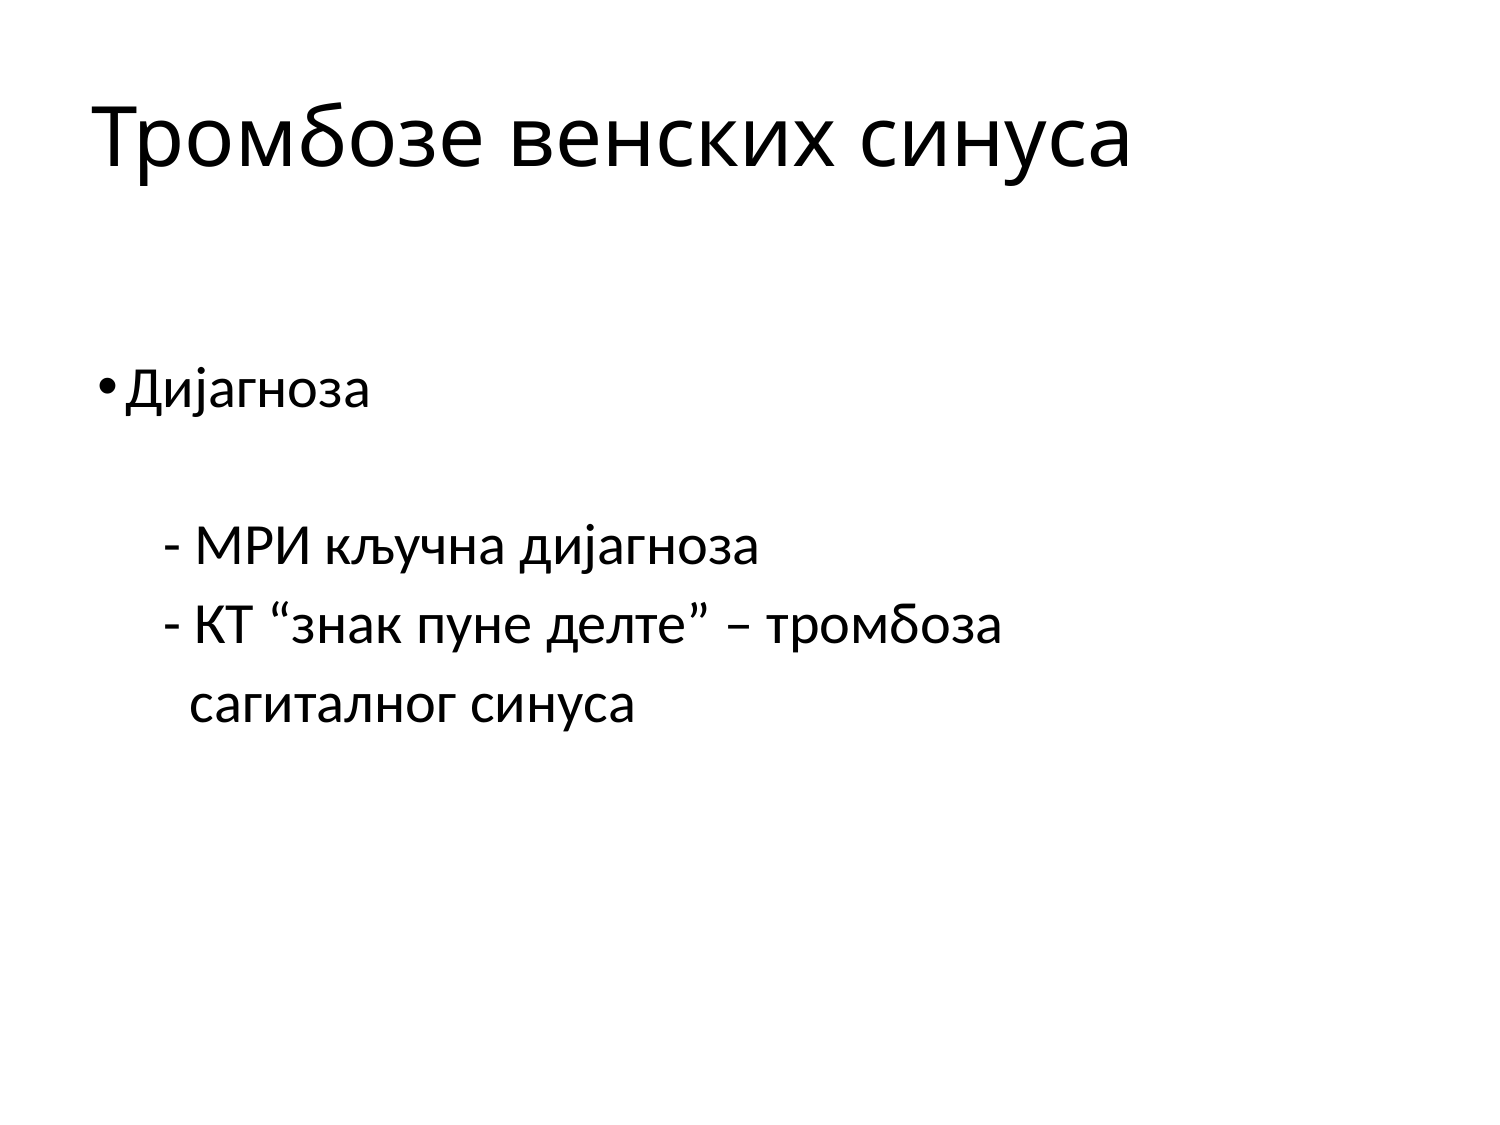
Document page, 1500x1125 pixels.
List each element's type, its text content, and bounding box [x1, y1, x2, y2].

list Дијагноза - МРИ кључна дијагноза - КТ “знак пуне делте” – тромбоза сагиталног синуса [82, 350, 1396, 860]
title Тромбозе венских синуса [76, 31, 1371, 249]
